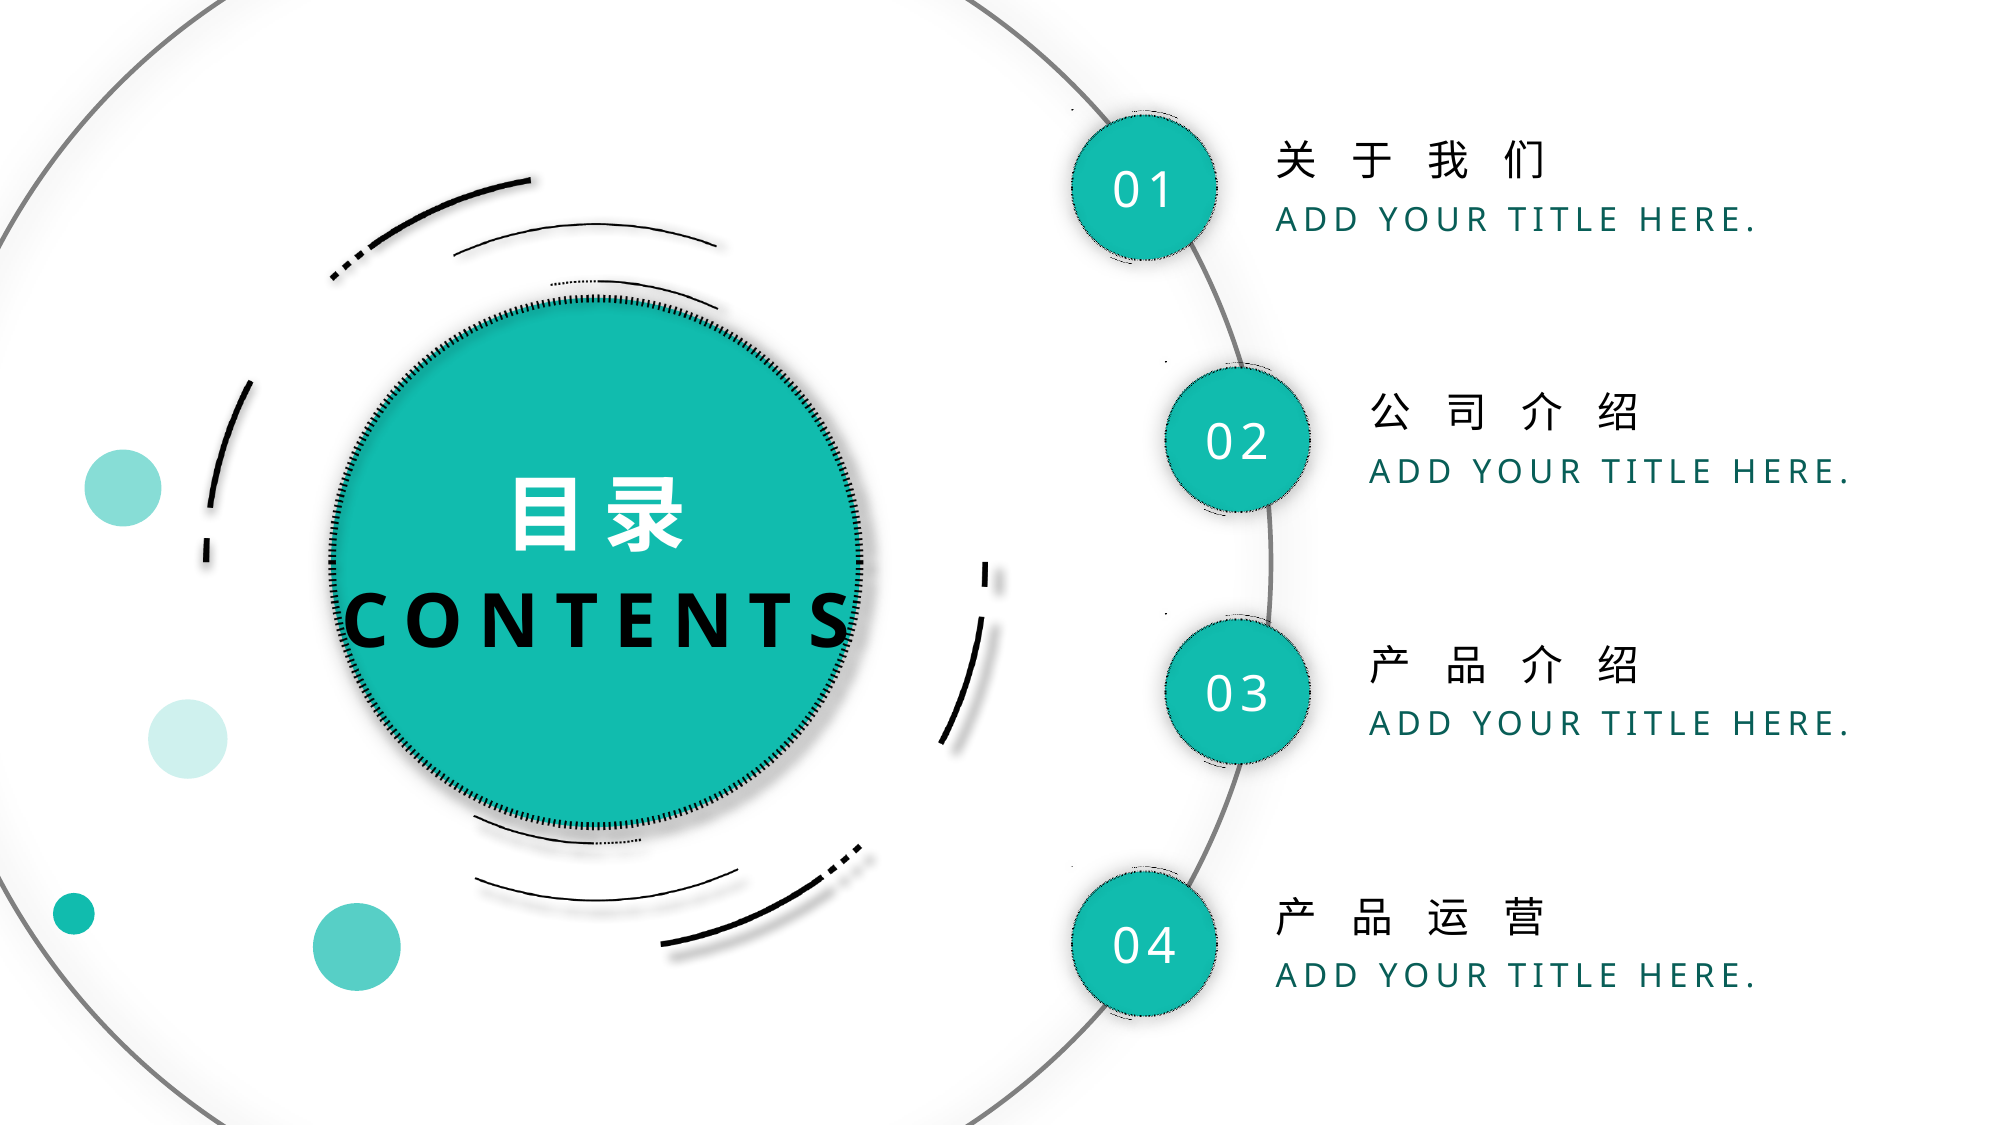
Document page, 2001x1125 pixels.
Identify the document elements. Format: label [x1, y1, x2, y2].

text_box [0, 0, 1996, 1125]
